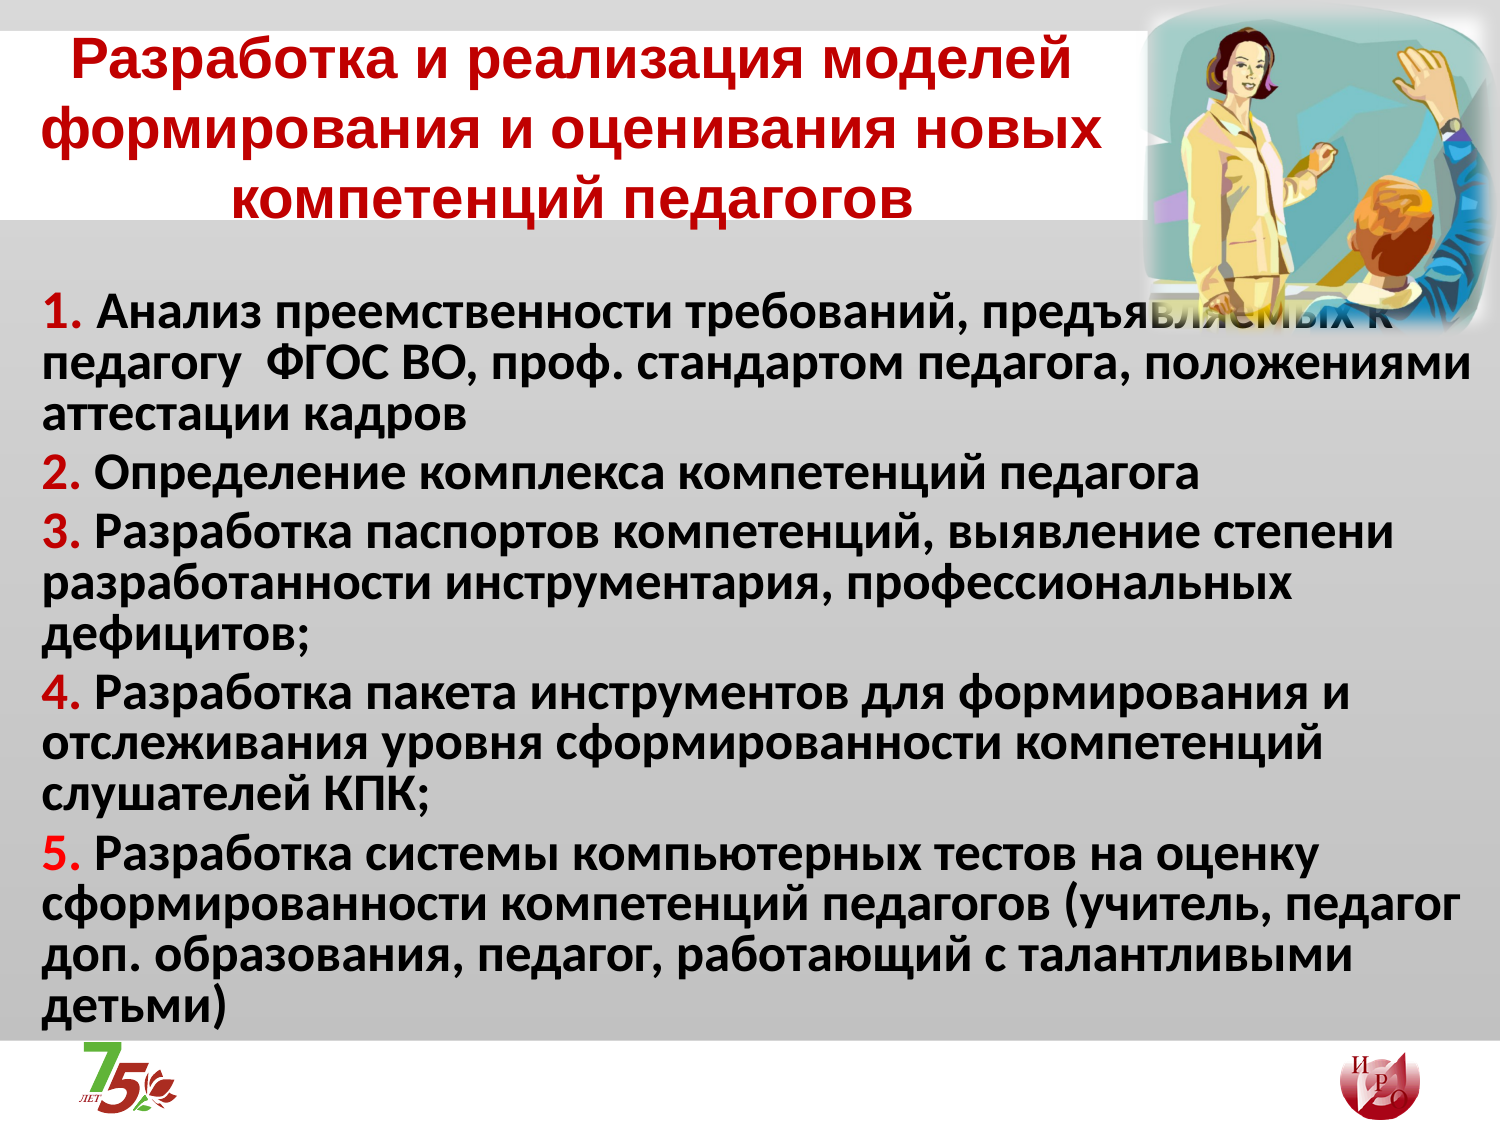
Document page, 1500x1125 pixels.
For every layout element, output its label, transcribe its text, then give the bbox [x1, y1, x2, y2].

picture [1134, 0, 1500, 339]
title Разработка и реализация моделей формирования и оценивания новых компетенций педагогов [0, 30, 1129, 220]
picture [1340, 1047, 1420, 1120]
list 1. Анализ преемственности требований, предъявляемых к педагогу ФГОС ВО, проф. стандартом педагога, положениями аттестации кадров 2. Определение комплекса компетенций педагога 3. Разработка паспортов компетенций, выявление степени разработанности инструментария, профессиональных дефицитов; 4. Разработка пакета инструментов для формирования и отслеживания уровня сформированности компетенций слушателей КПК; 5. Разработка системы компьютерных тестов на оценку сформированности компетенций педагогов (учитель, педагог доп. образования, педагог, работающий с талантливыми детьми) [26, 278, 1498, 1047]
